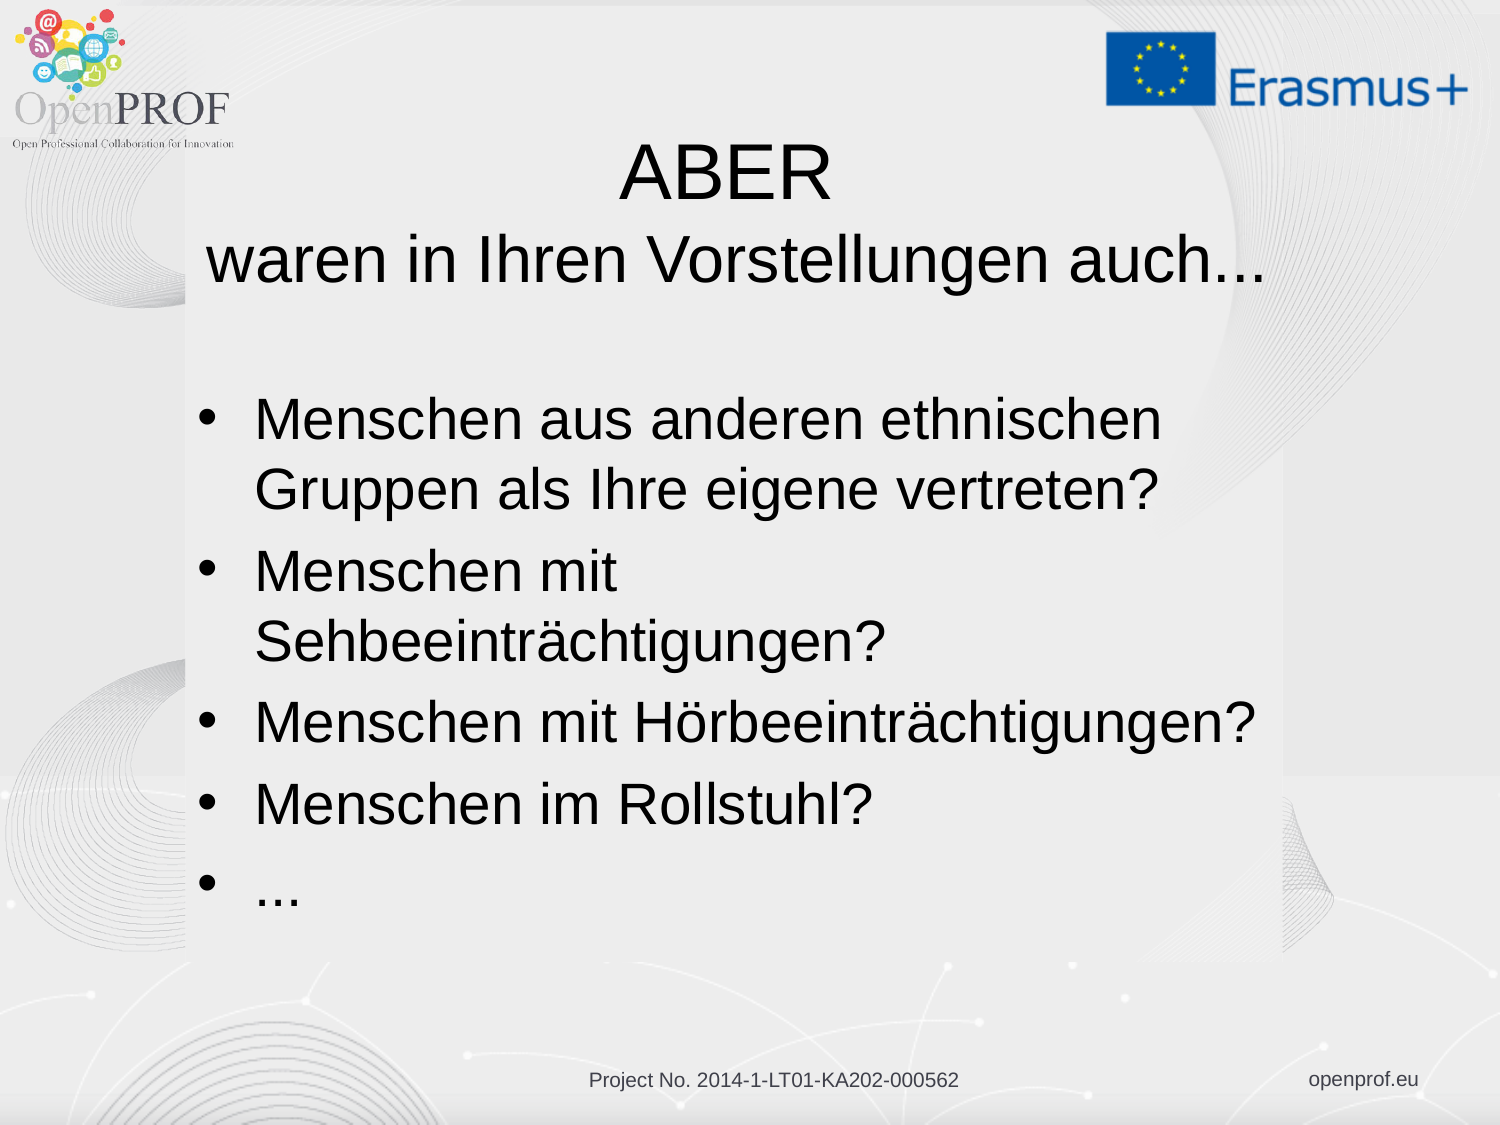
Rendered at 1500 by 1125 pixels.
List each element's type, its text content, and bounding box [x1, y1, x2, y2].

list Menschen aus anderen ethnischen Gruppen als Ihre eigene vertreten? Menschen mit Sehbeeinträchtigungen? Menschen mit Hörbeeinträchtigungen? Menschen im Rollstuhl? ... [183, 373, 1278, 1013]
picture [0, 0, 1500, 1125]
title ABER waren in Ihren Vorstellungen auch... [159, 137, 1317, 279]
